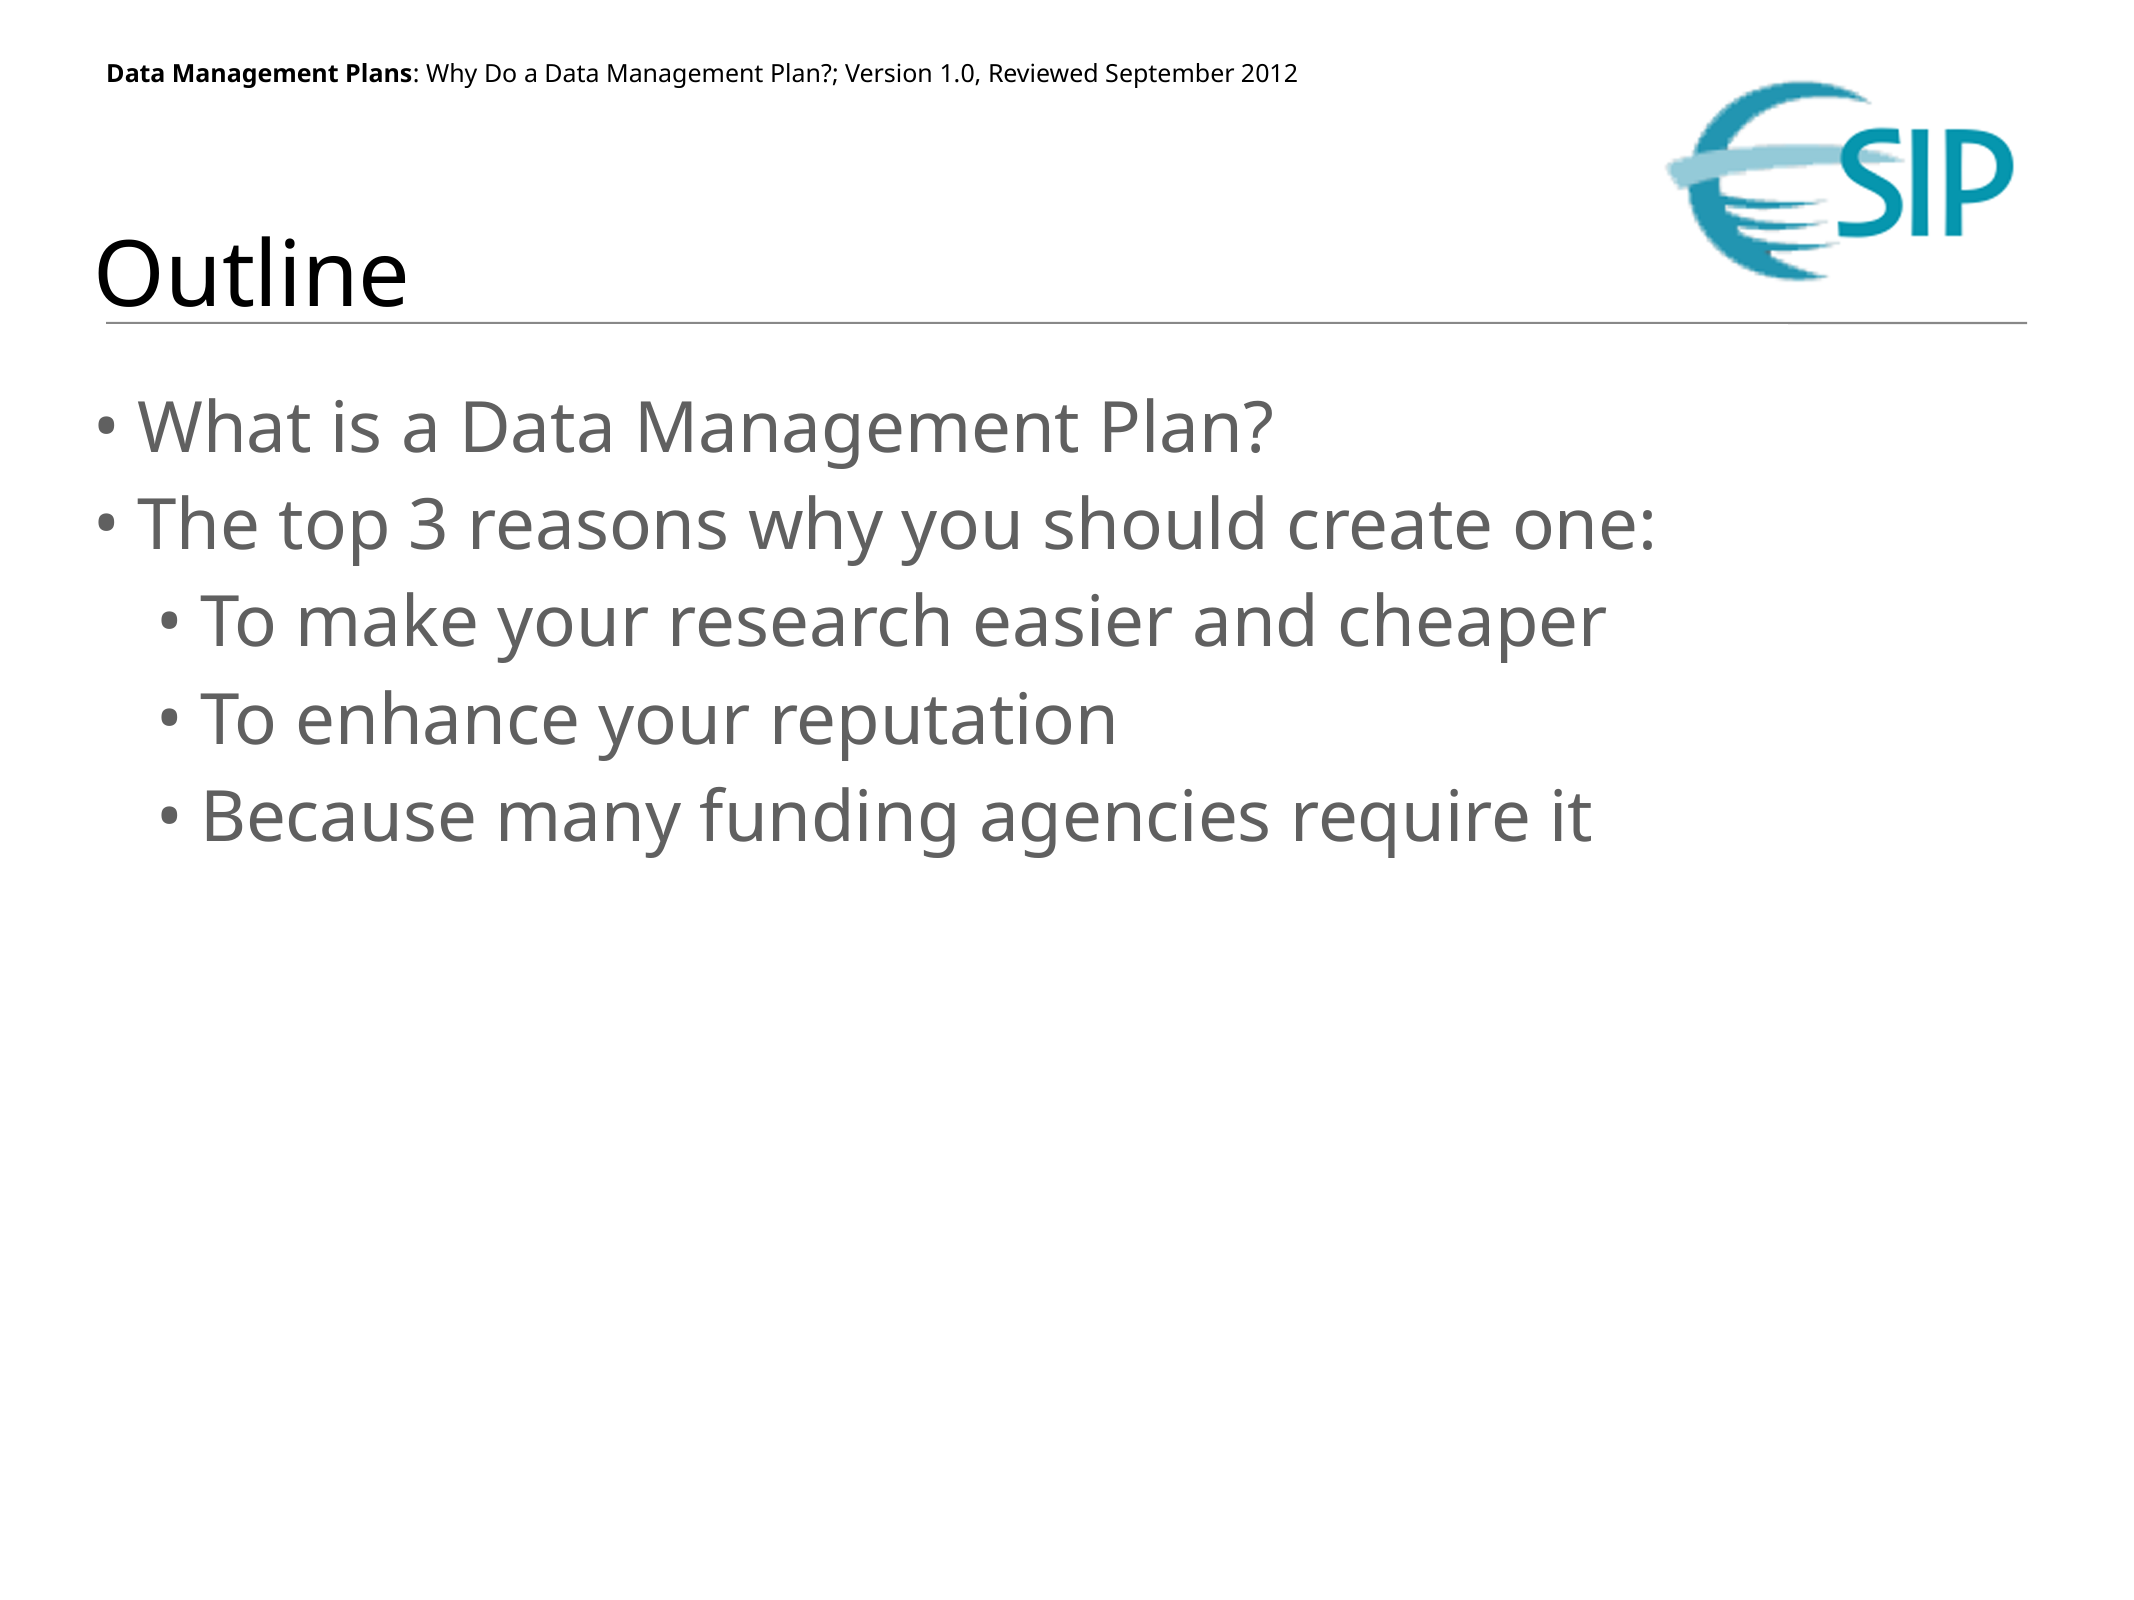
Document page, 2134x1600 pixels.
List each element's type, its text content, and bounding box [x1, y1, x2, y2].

text_box Data Management Plans: Why Do a Data Management Plan?; Version 1.0, Reviewed September 2012 [91, 49, 1380, 100]
picture [1653, 62, 2030, 286]
title Outline [93, 95, 2040, 325]
list What is a Data Management Plan? The top 3 reasons why you should create one: To make your research easier and cheaper To enhance your reputation Because many funding agencies require it [93, 381, 2040, 1459]
